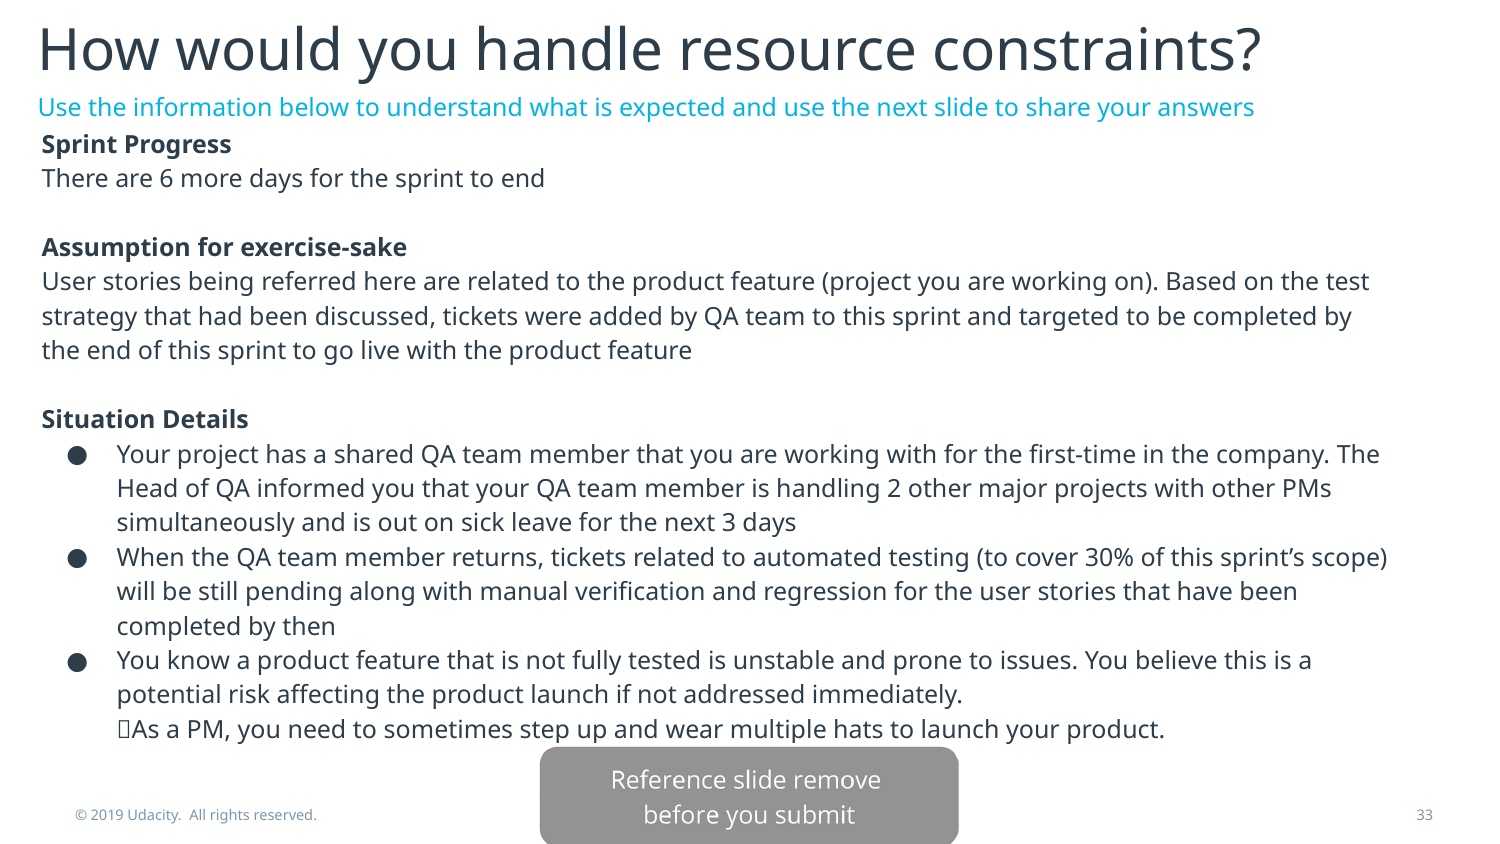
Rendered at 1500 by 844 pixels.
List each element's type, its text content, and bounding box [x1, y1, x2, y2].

list Sprint Progress There are 6 more days for the sprint to end Assumption for exercise-sake User stories being referred here are related to the product feature (project you are working on). Based on the test strategy that had been discussed, tickets were added by QA team to this sprint and targeted to be completed by the end of this sprint to go live with the product feature Situation Details Your project has a shared QA team member that you are working with for the first-time in the company. The Head of QA informed you that your QA team member is handling 2 other major projects with other PMs simultaneously and is out on sick leave for the next 3 days When the QA team member returns, tickets related to automated testing (to cover 30% of this sprint’s scope) will be still pending along with manual verification and regression for the user stories that have been completed by then You know a product feature that is not fully tested is unstable and prone to issues. You believe this is a potential risk affecting the product launch if not addressed immediately. 💡As a PM, you need to sometimes step up and wear multiple hats to launch your product. [41, 123, 1392, 733]
list Use the information below to understand what is expected and use the next slide to share your answers [37, 88, 1388, 139]
title How would you handle resource constraints? [37, 12, 1489, 88]
list © 2019 Udacity. All rights reserved. [75, 806, 530, 826]
slide_number ‹#› [1416, 806, 1434, 826]
picture [535, 743, 961, 844]
